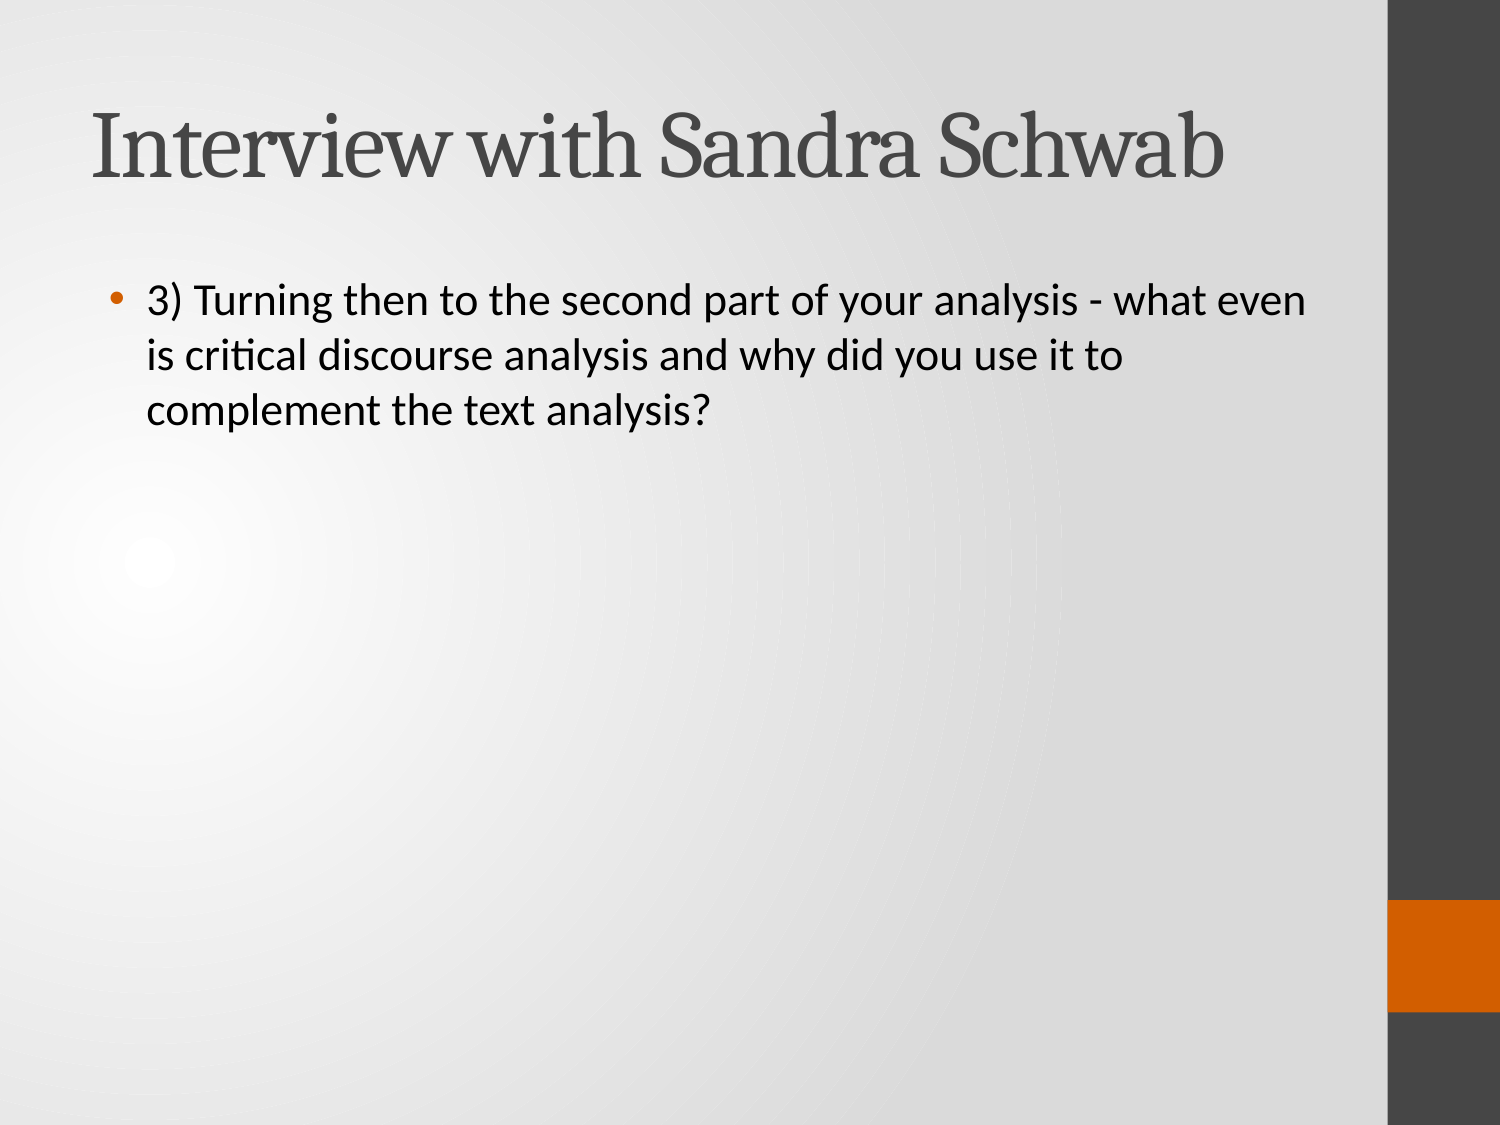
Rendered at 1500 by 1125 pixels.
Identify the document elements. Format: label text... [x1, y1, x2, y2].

title Interview with Sandra Schwab [75, 45, 1325, 233]
list 3) Turning then to the second part of your analysis - what even is critical discourse analysis and why did you use it to complement the text analysis? [75, 262, 1325, 1050]
